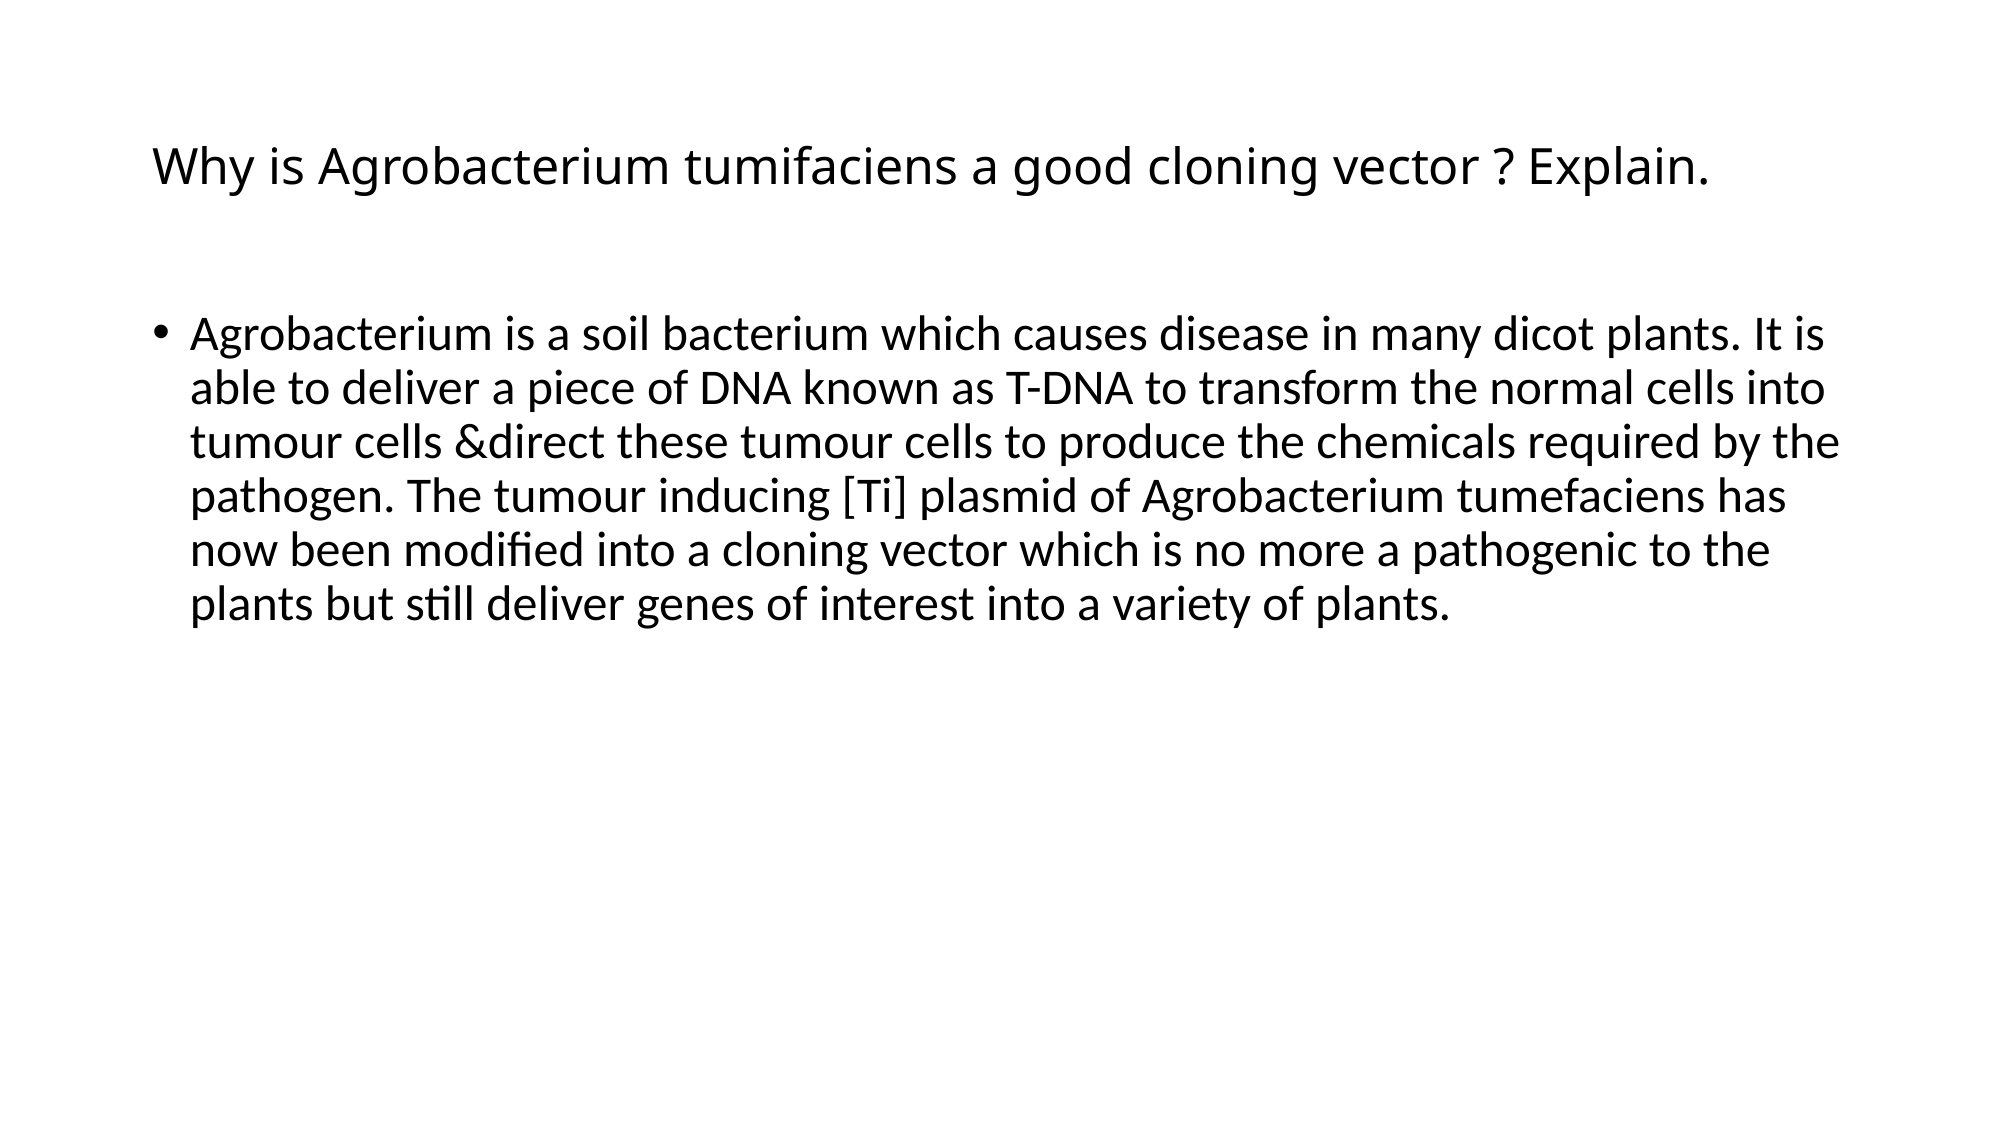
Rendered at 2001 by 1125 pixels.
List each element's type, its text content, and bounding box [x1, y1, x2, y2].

title Why is Agrobacterium tumifaciens a good cloning vector ? Explain. [137, 59, 1863, 278]
list Agrobacterium is a soil bacterium which causes disease in many dicot plants. It is able to deliver a piece of DNA known as T-DNA to transform the normal cells into tumour cells &direct these tumour cells to produce the chemicals required by the pathogen. The tumour inducing [Ti] plasmid of Agrobacterium tumefaciens has now been modified into a cloning vector which is no more a pathogenic to the plants but still deliver genes of interest into a variety of plants. [137, 299, 1863, 1014]
